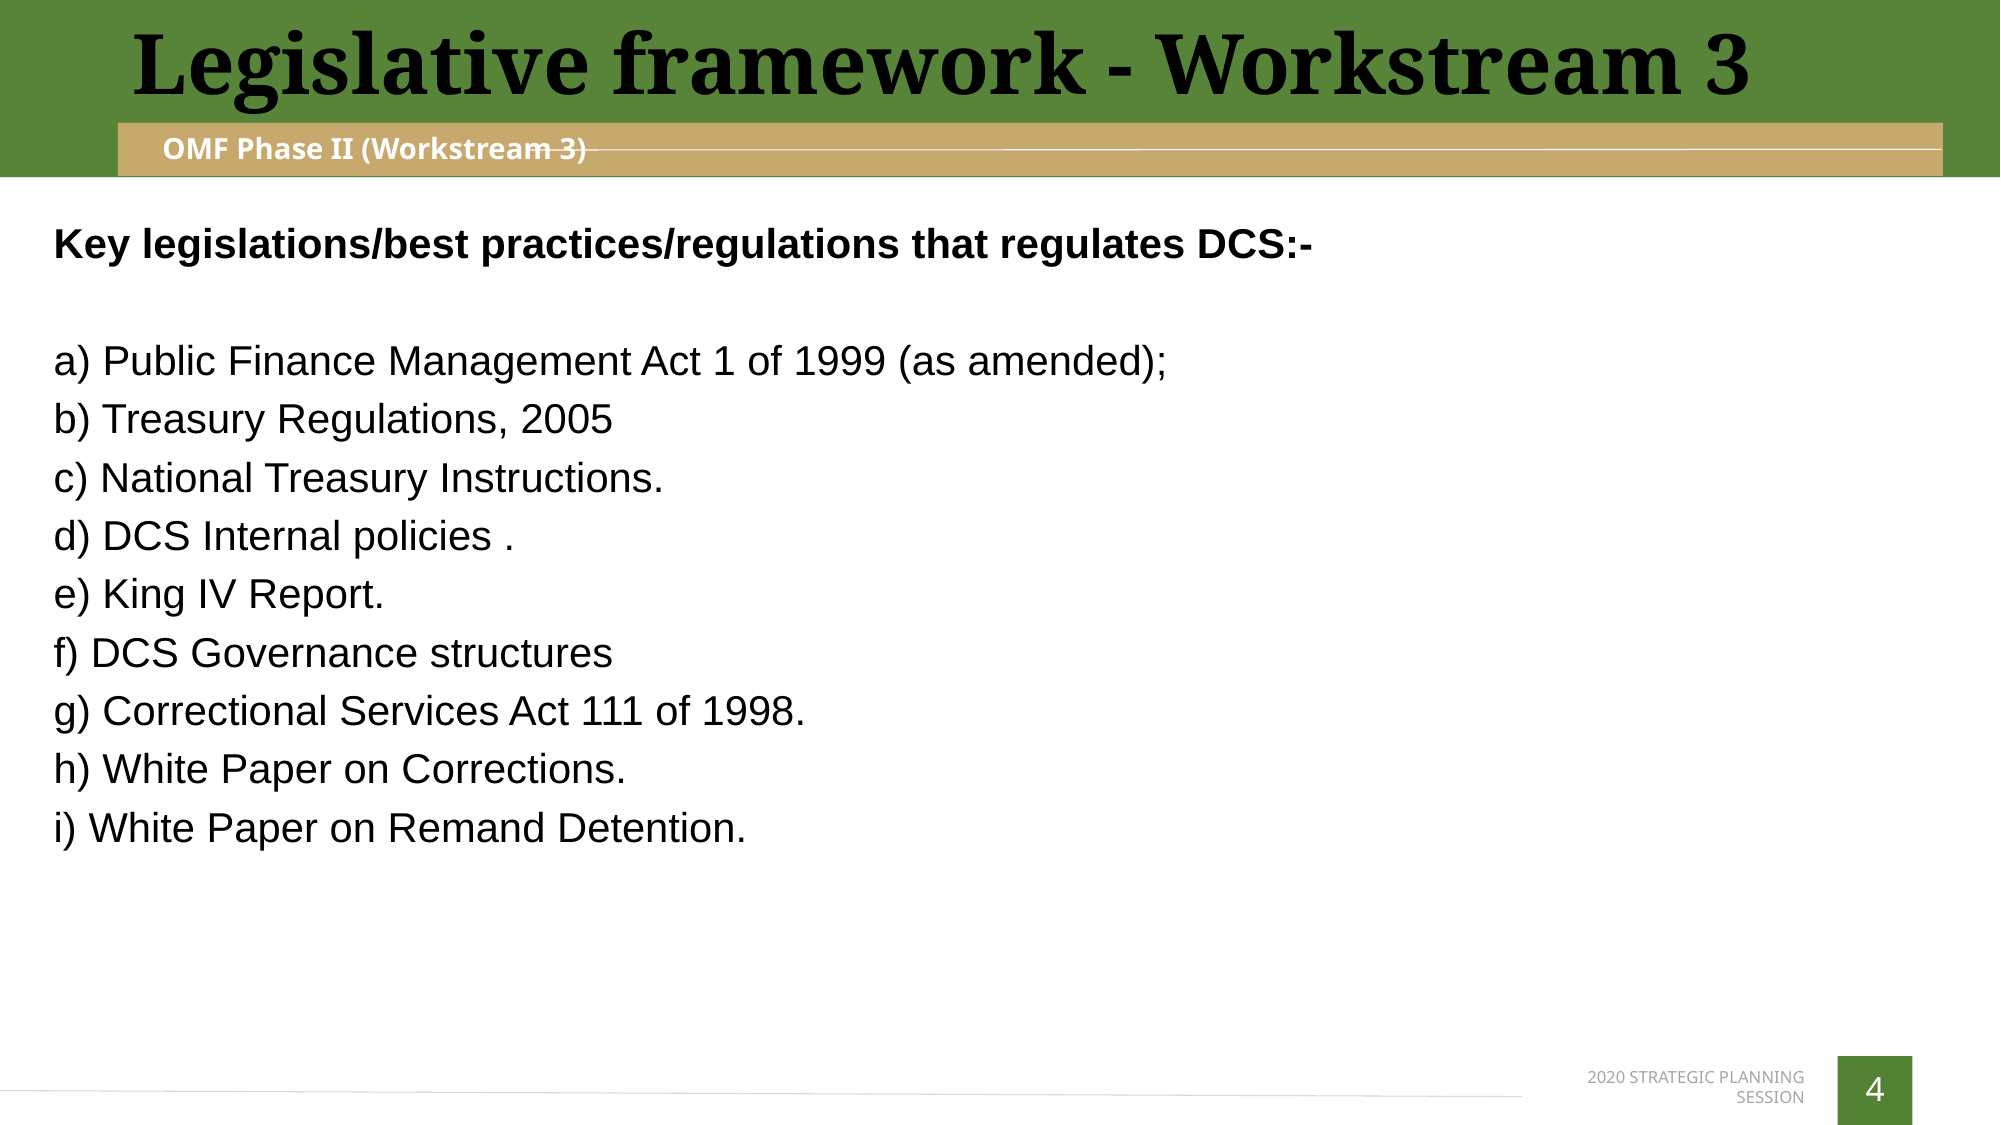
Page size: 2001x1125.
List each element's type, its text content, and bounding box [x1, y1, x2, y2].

text_box OMF Phase II (Workstream 3) [162, 135, 685, 166]
text_box Legislative framework - Workstream 3 [117, 0, 2000, 135]
text_box [0, 0, 2000, 178]
text_box [117, 135, 1943, 176]
text_box Key legislations/best practices/regulations that regulates DCS:- a) Public Finance Management Act 1 of 1999 (as amended); b) Treasury Regulations, 2005 c) National Treasury Instructions. d) DCS Internal policies . e) King IV Report. f) DCS Governance structures g) Correctional Services Act 111 of 1998. h) White Paper on Corrections. i) White Paper on Remand Detention. [24, 209, 1468, 859]
